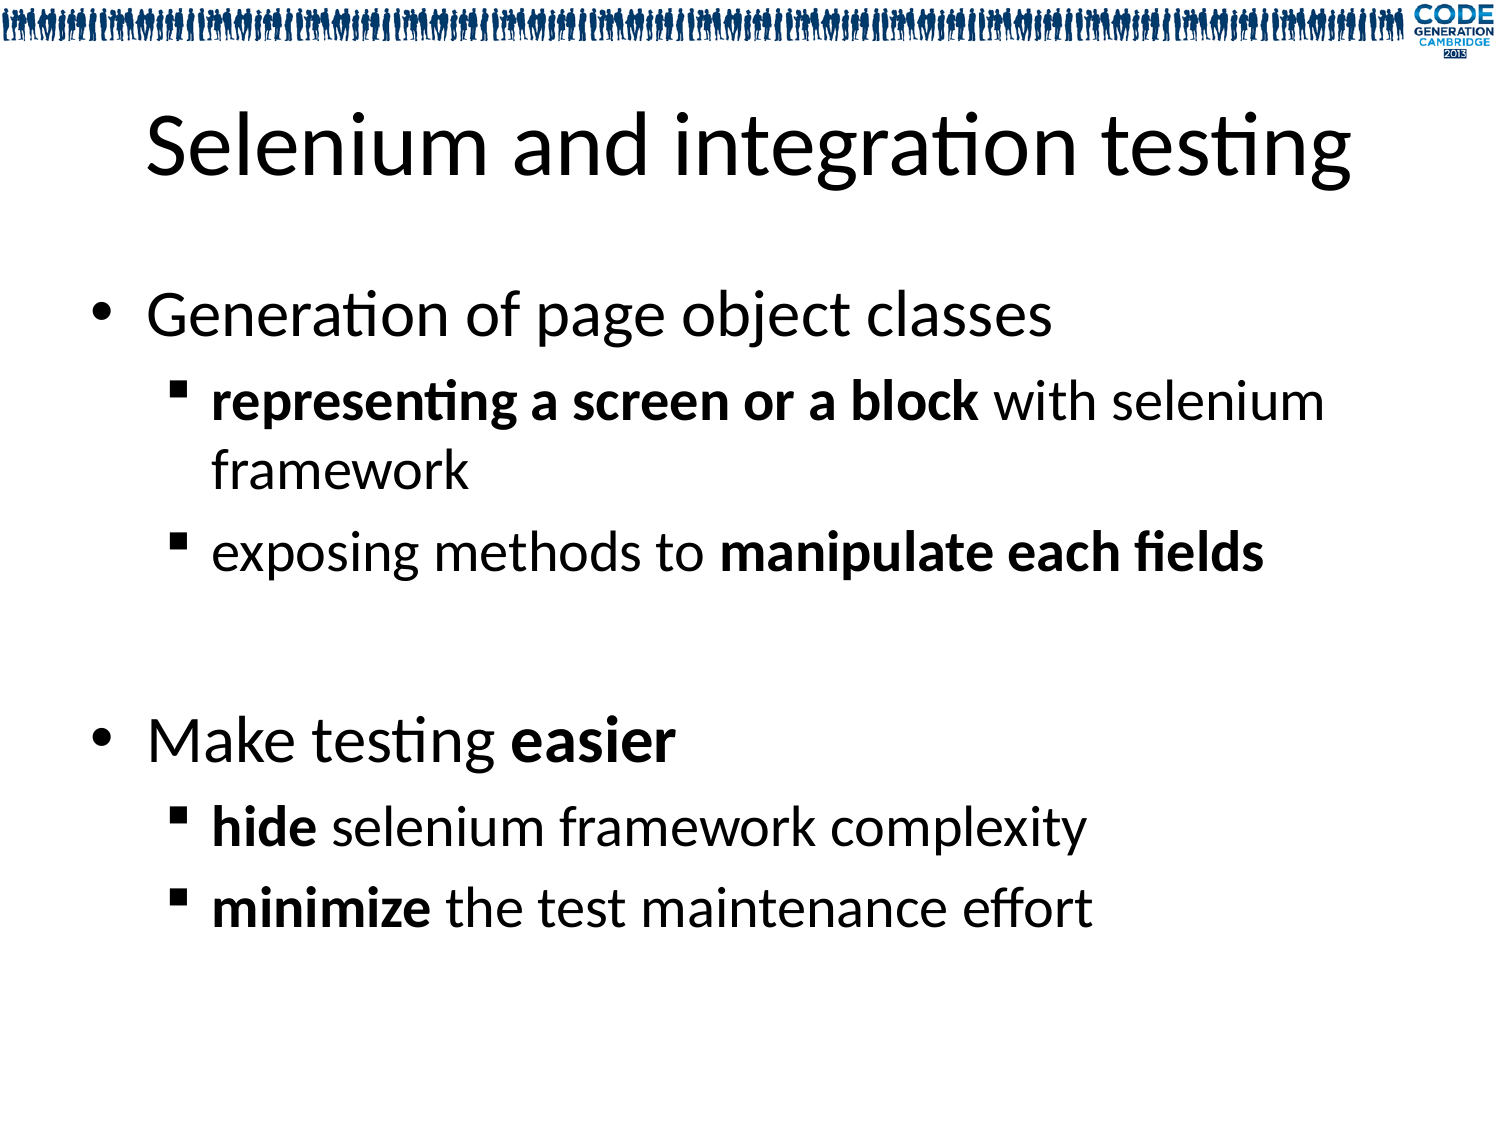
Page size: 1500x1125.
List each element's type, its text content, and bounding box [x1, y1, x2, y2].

picture [0, 0, 1500, 75]
list Generation of page object classes representing a screen or a block with selenium framework exposing methods to manipulate each fields Make testing easier hide selenium framework complexity minimize the test maintenance effort [75, 262, 1425, 1005]
title Selenium and integration testing [75, 45, 1425, 233]
